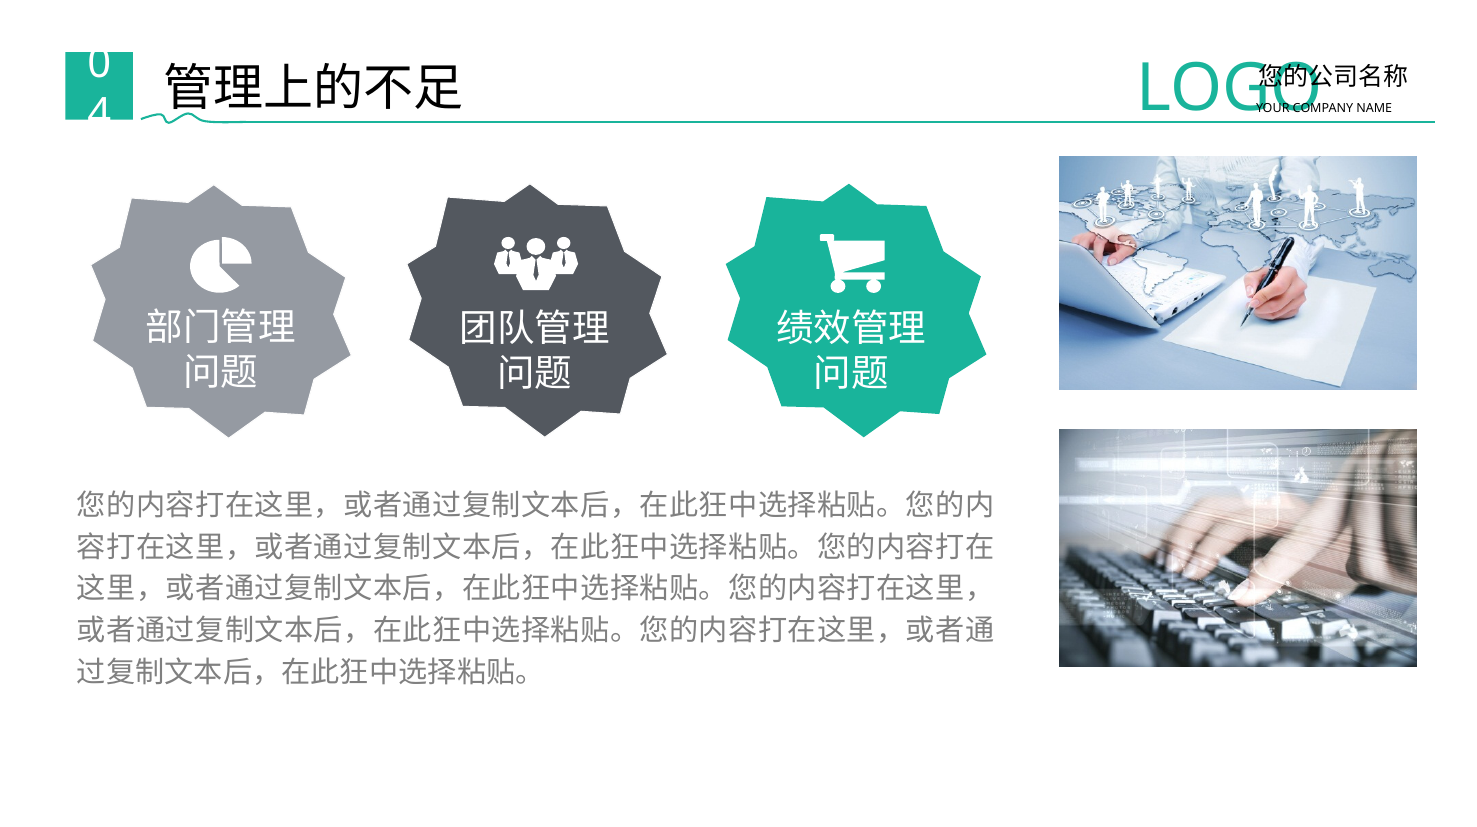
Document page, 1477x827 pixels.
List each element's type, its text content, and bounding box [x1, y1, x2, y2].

text_box [140, 112, 246, 124]
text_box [190, 236, 252, 293]
text_box [725, 183, 987, 369]
picture [1059, 156, 1417, 390]
text_box [406, 183, 668, 374]
text_box 管理上的不足 [148, 47, 489, 121]
text_box [818, 233, 886, 294]
text_box 团队管理问题 [431, 296, 638, 401]
text_box 04 [64, 51, 134, 121]
text_box [90, 184, 346, 351]
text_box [494, 236, 579, 290]
text_box [144, 401, 309, 439]
text_box 部门管理 问题 [107, 296, 334, 401]
text_box [334, 315, 352, 367]
text_box 您的内容打在这里，或者通过复制文本后，在此狂中选择粘贴。您的内容打在这里，或者通过复制文本后，在此狂中选择粘贴。您的内容打在这里，或者通过复制文本后，在此狂中选择粘贴。您的内容打在这里，或者通过复制文本后，在此狂中选择粘贴。您的内容打在这里，或者通过复制文本后，在此狂中选择粘贴。 [62, 471, 1010, 696]
text_box 绩效管理 问题 [738, 296, 965, 402]
picture [1059, 429, 1417, 667]
text_box [460, 401, 624, 438]
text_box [1121, 35, 1477, 132]
text_box [779, 402, 943, 438]
